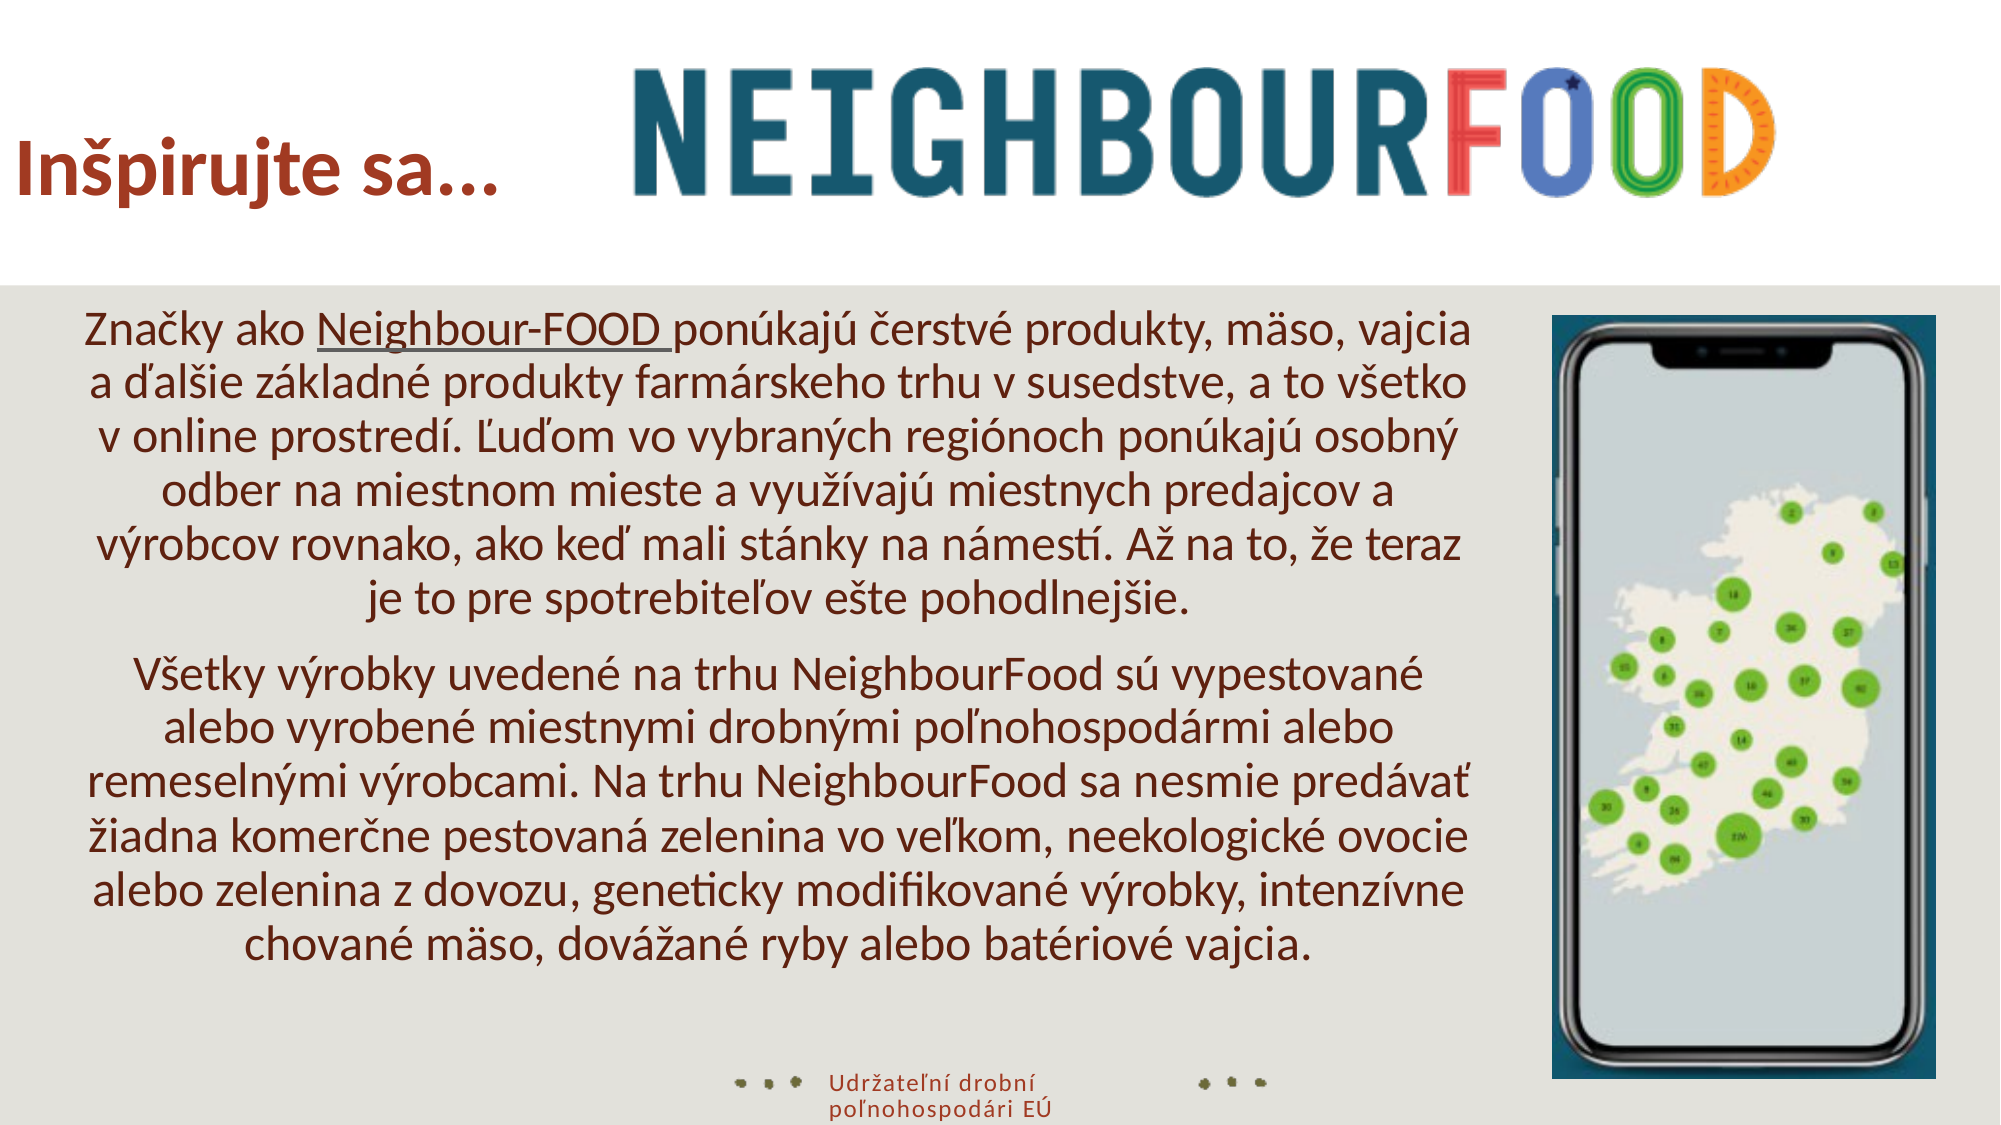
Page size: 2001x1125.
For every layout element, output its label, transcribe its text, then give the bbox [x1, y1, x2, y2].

picture [624, 67, 1788, 200]
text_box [0, 285, 2000, 1125]
picture [1552, 315, 1936, 1079]
title Inšpirujte sa... [12, 110, 580, 284]
